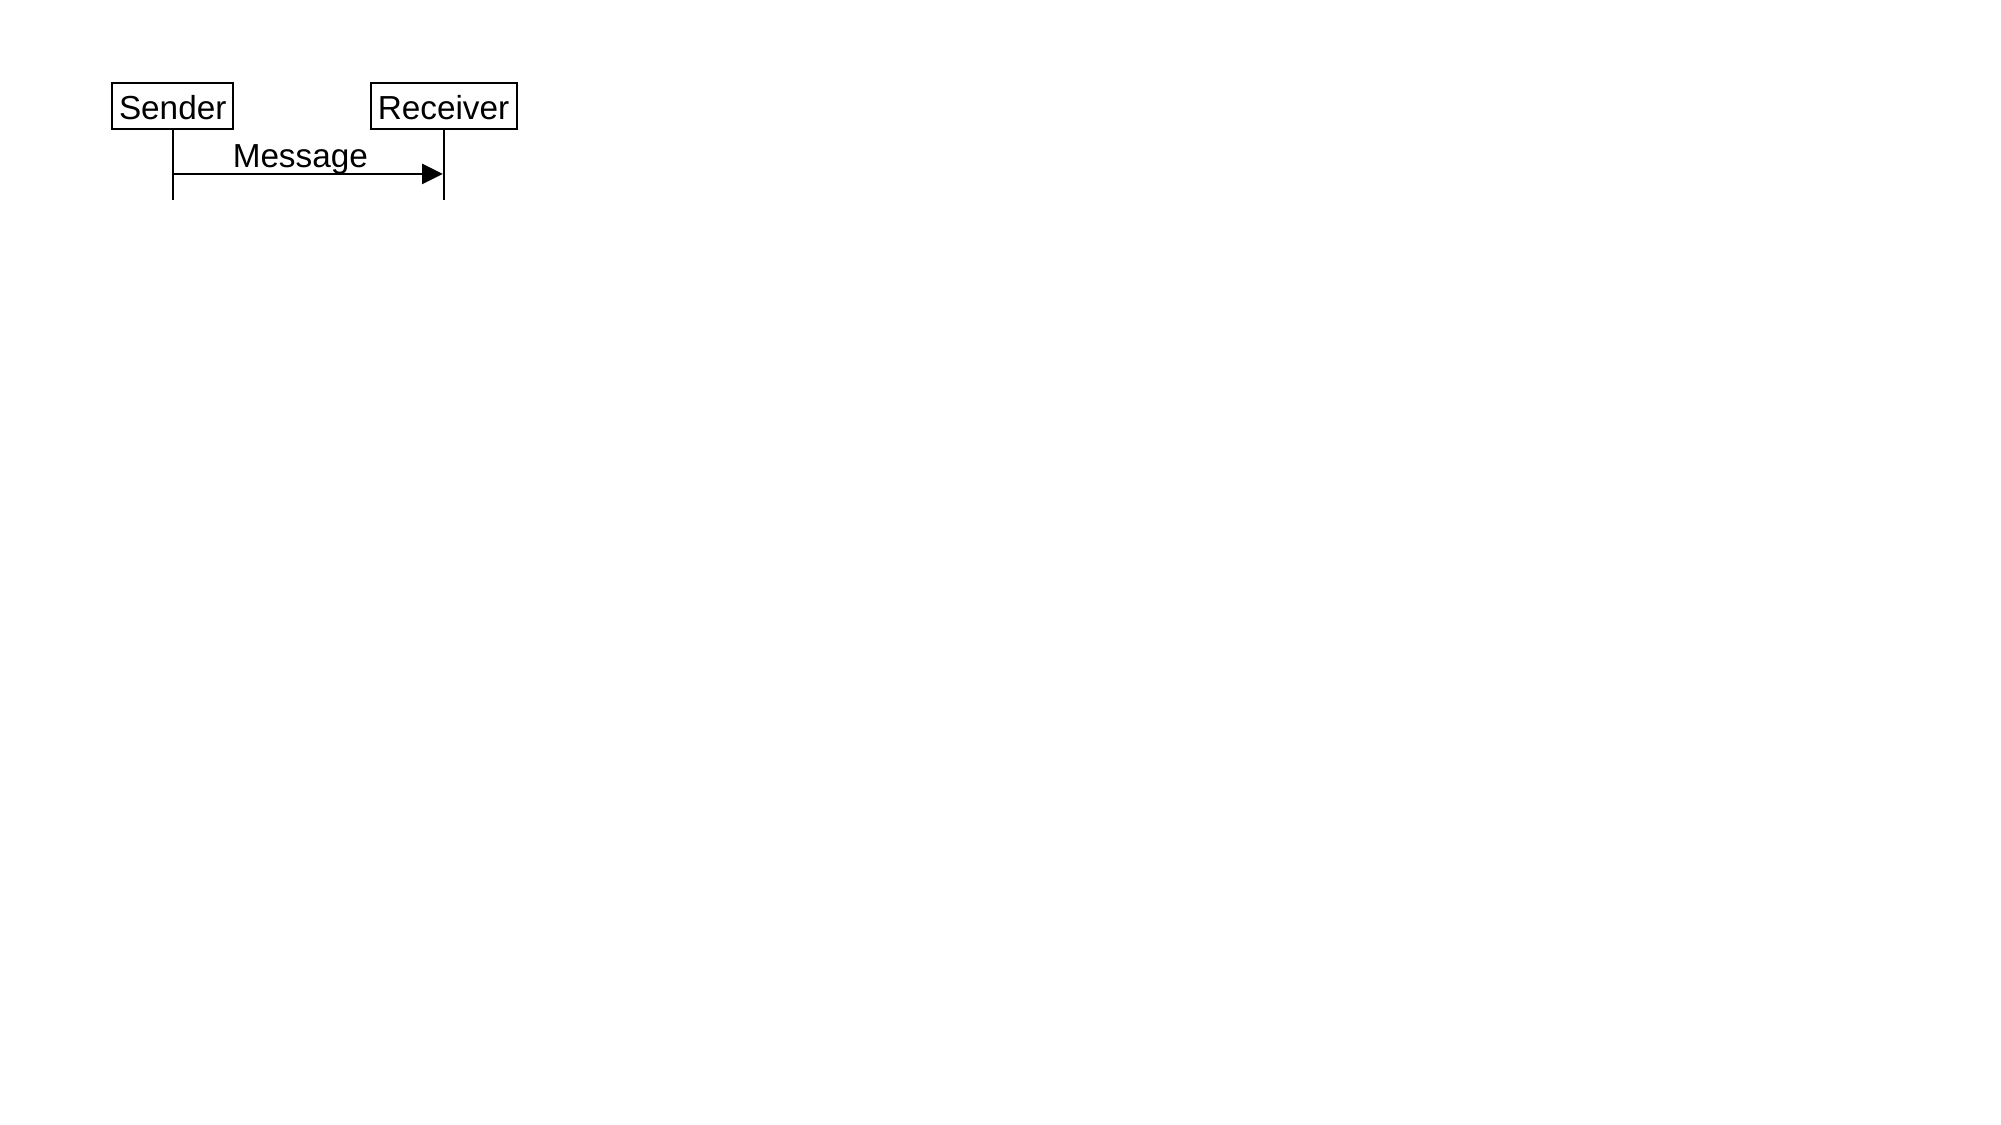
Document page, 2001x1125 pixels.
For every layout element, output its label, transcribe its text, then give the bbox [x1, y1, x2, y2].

text_box Sender [112, 83, 234, 130]
text_box Message [230, 135, 371, 173]
text_box [74, 74, 559, 200]
text_box Receiver [370, 83, 517, 130]
